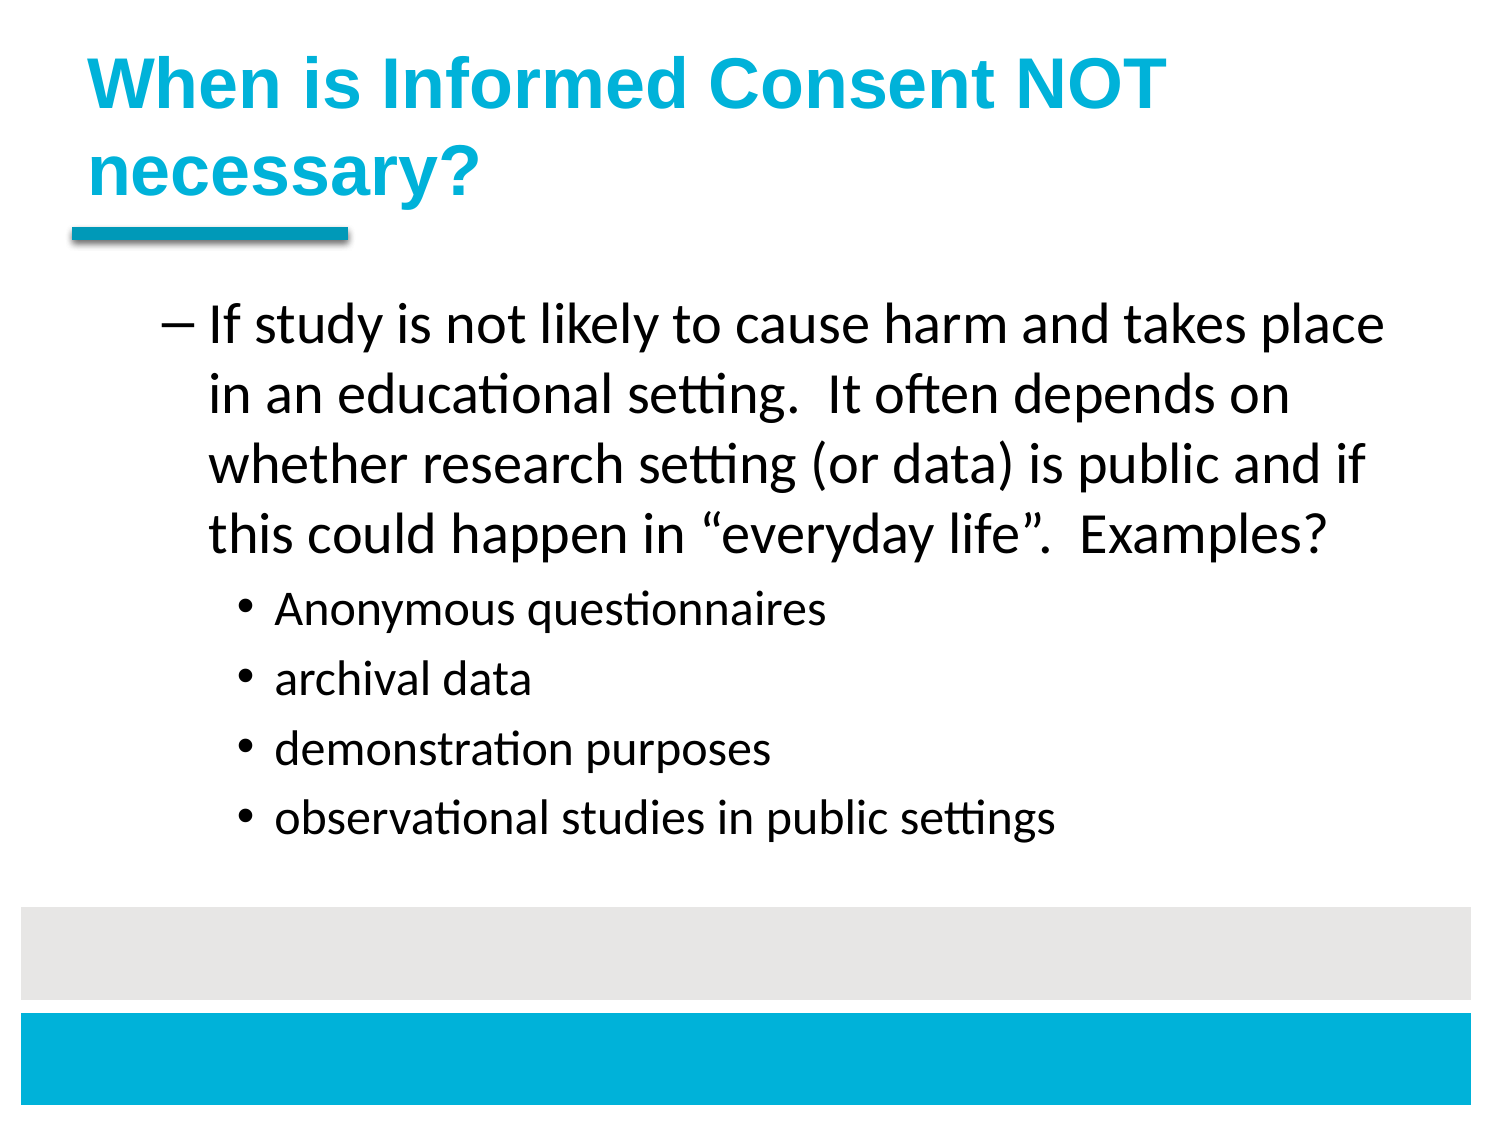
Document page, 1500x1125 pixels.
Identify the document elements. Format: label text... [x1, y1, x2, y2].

title When is Informed Consent NOT necessary? [72, 29, 1423, 218]
list If study is not likely to cause harm and takes place in an educational setting. It often depends on whether research setting (or data) is public and if this could happen in “everyday life”. Examples? Anonymous questionnaires archival data demonstration purposes observational studies in public settings [72, 277, 1423, 876]
